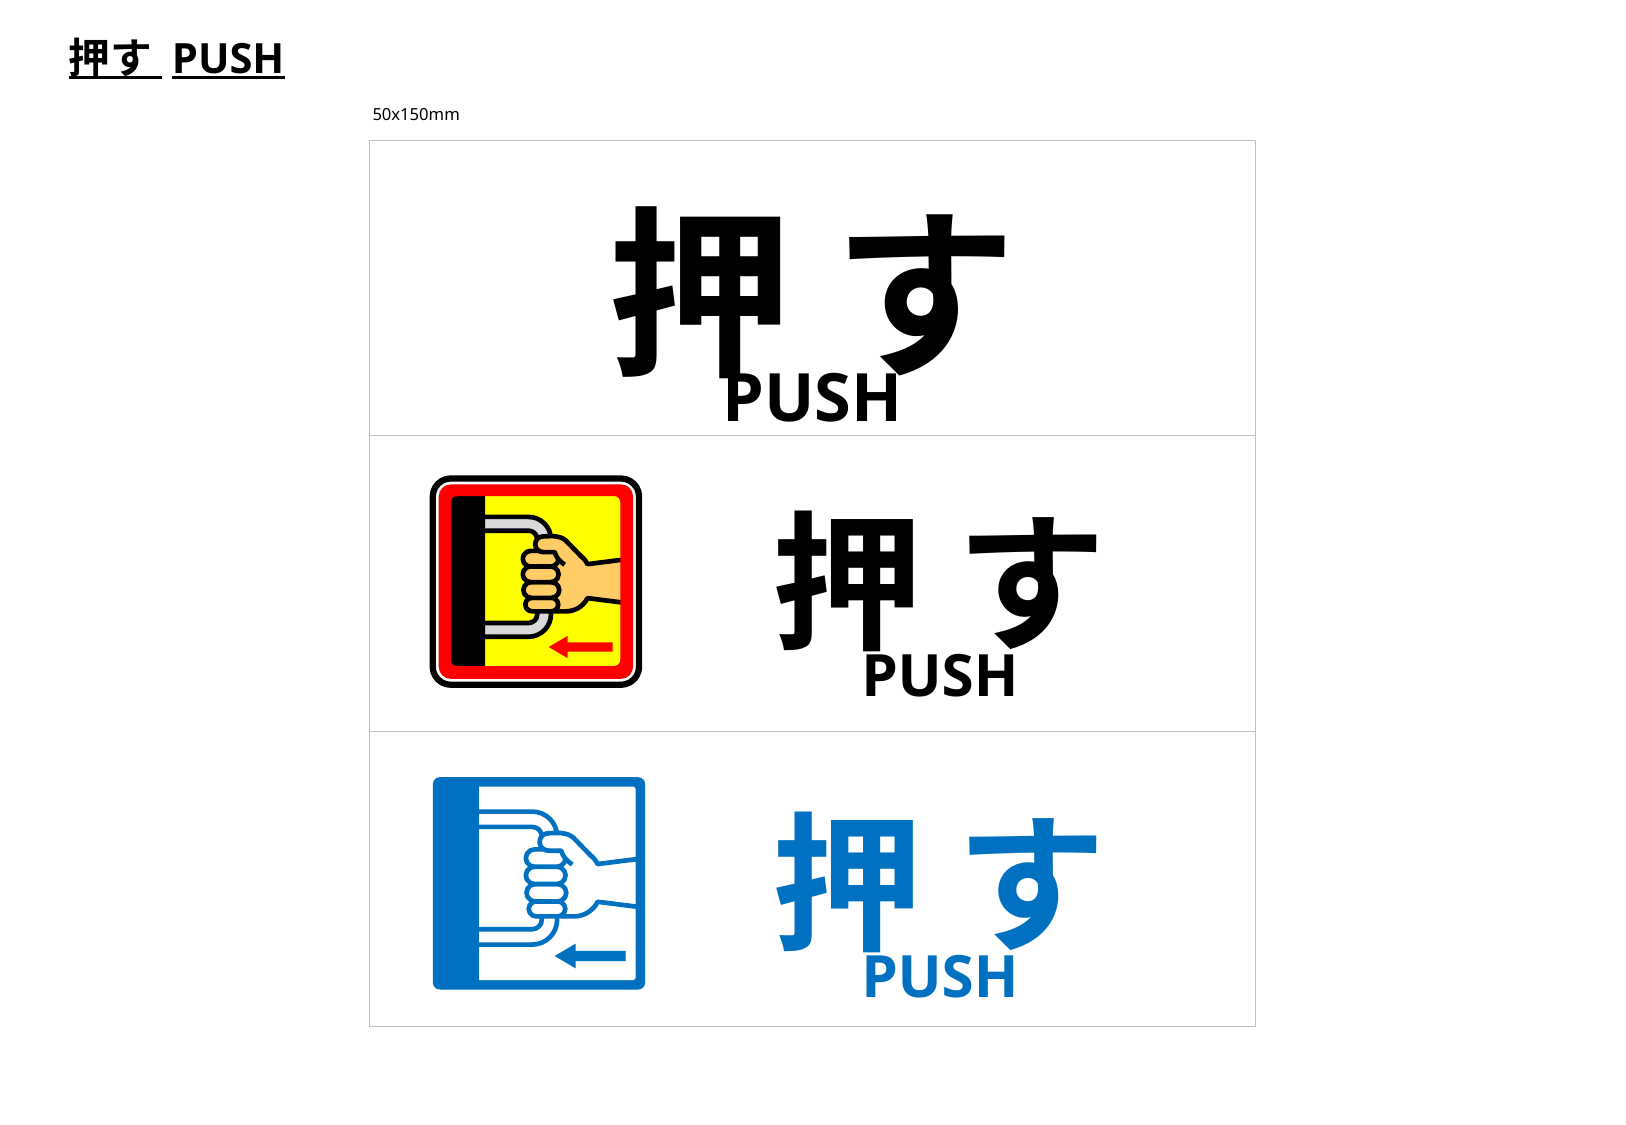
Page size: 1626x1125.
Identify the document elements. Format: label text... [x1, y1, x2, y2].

text_box PUSH [846, 978, 1034, 1017]
text_box [368, 435, 1256, 730]
text_box 押 す [593, 171, 1032, 407]
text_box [432, 777, 646, 990]
text_box PUSH [707, 347, 918, 442]
text_box 押 す [697, 782, 1183, 978]
text_box 押す PUSH [54, 24, 300, 89]
text_box [368, 139, 1256, 435]
text_box 50x150mm [372, 103, 461, 125]
text_box [368, 730, 1256, 1027]
text_box PUSH [846, 676, 1034, 716]
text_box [432, 478, 640, 685]
text_box 押 す [697, 481, 1183, 676]
